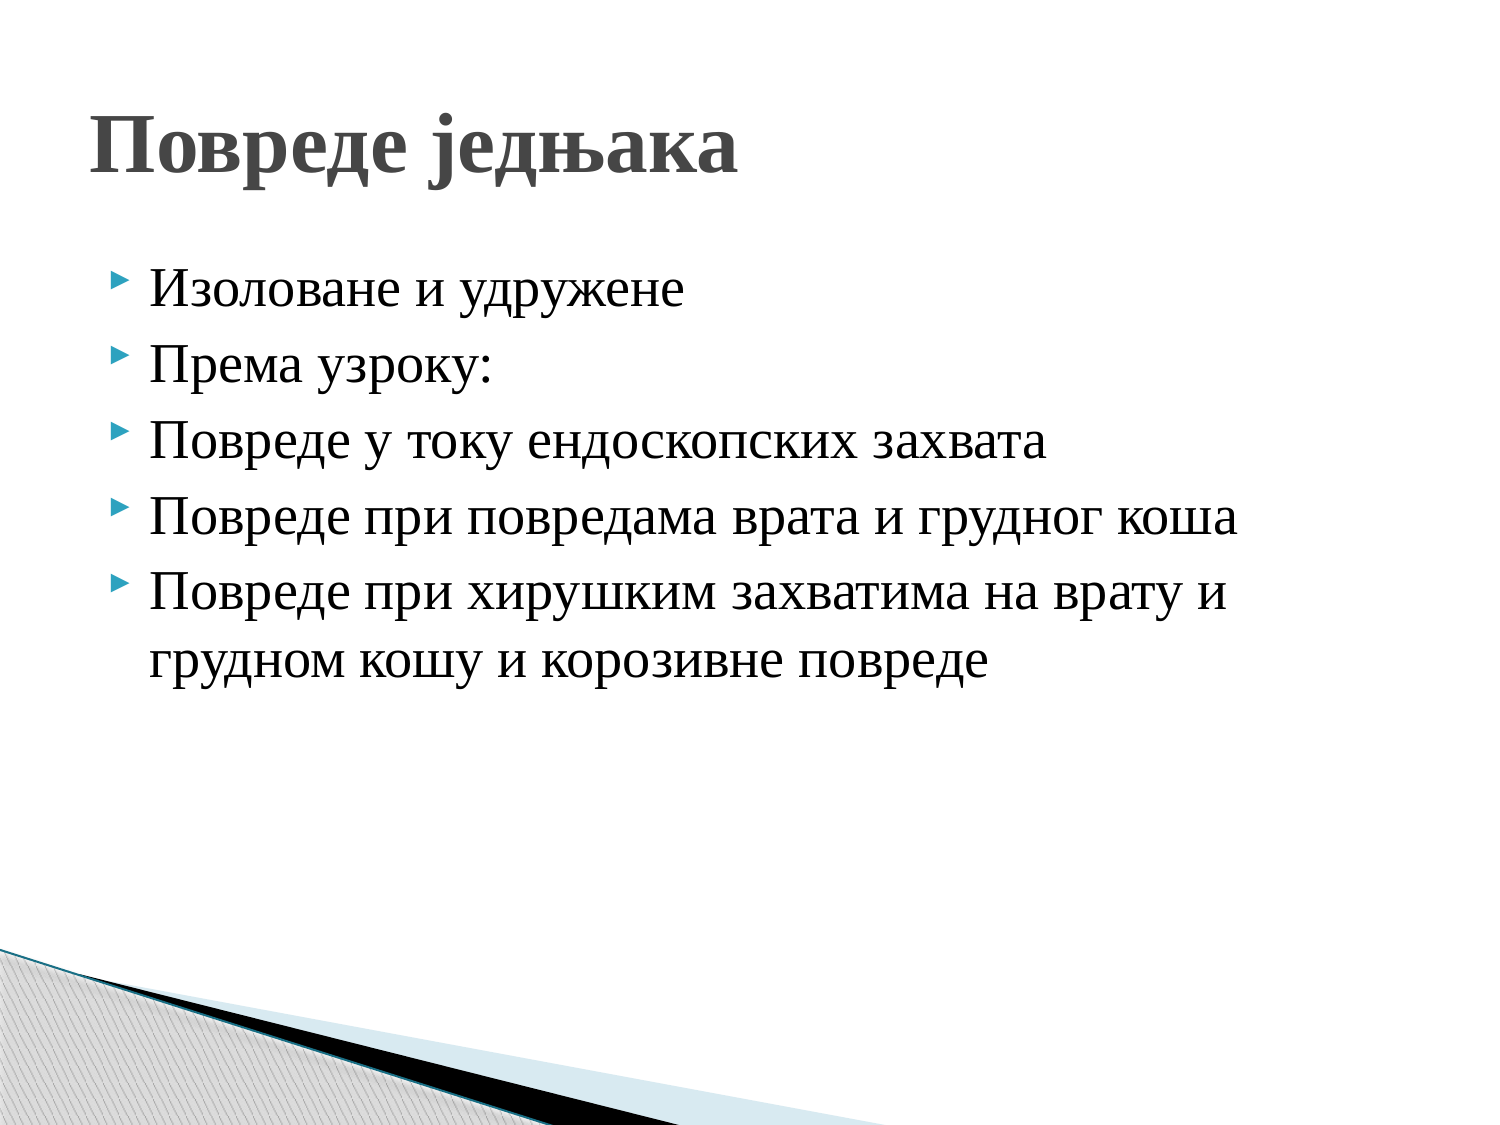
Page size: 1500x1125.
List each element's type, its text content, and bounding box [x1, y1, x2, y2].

list Изоловане и удружене Према узроку: Повреде у току ендоскопских захвата Повреде при повредама врата и грудног коша Повреде при хирушким захватима на врату и грудном кошу и корозивне повреде [75, 243, 1425, 986]
title Повреде једњака [75, 45, 1425, 233]
